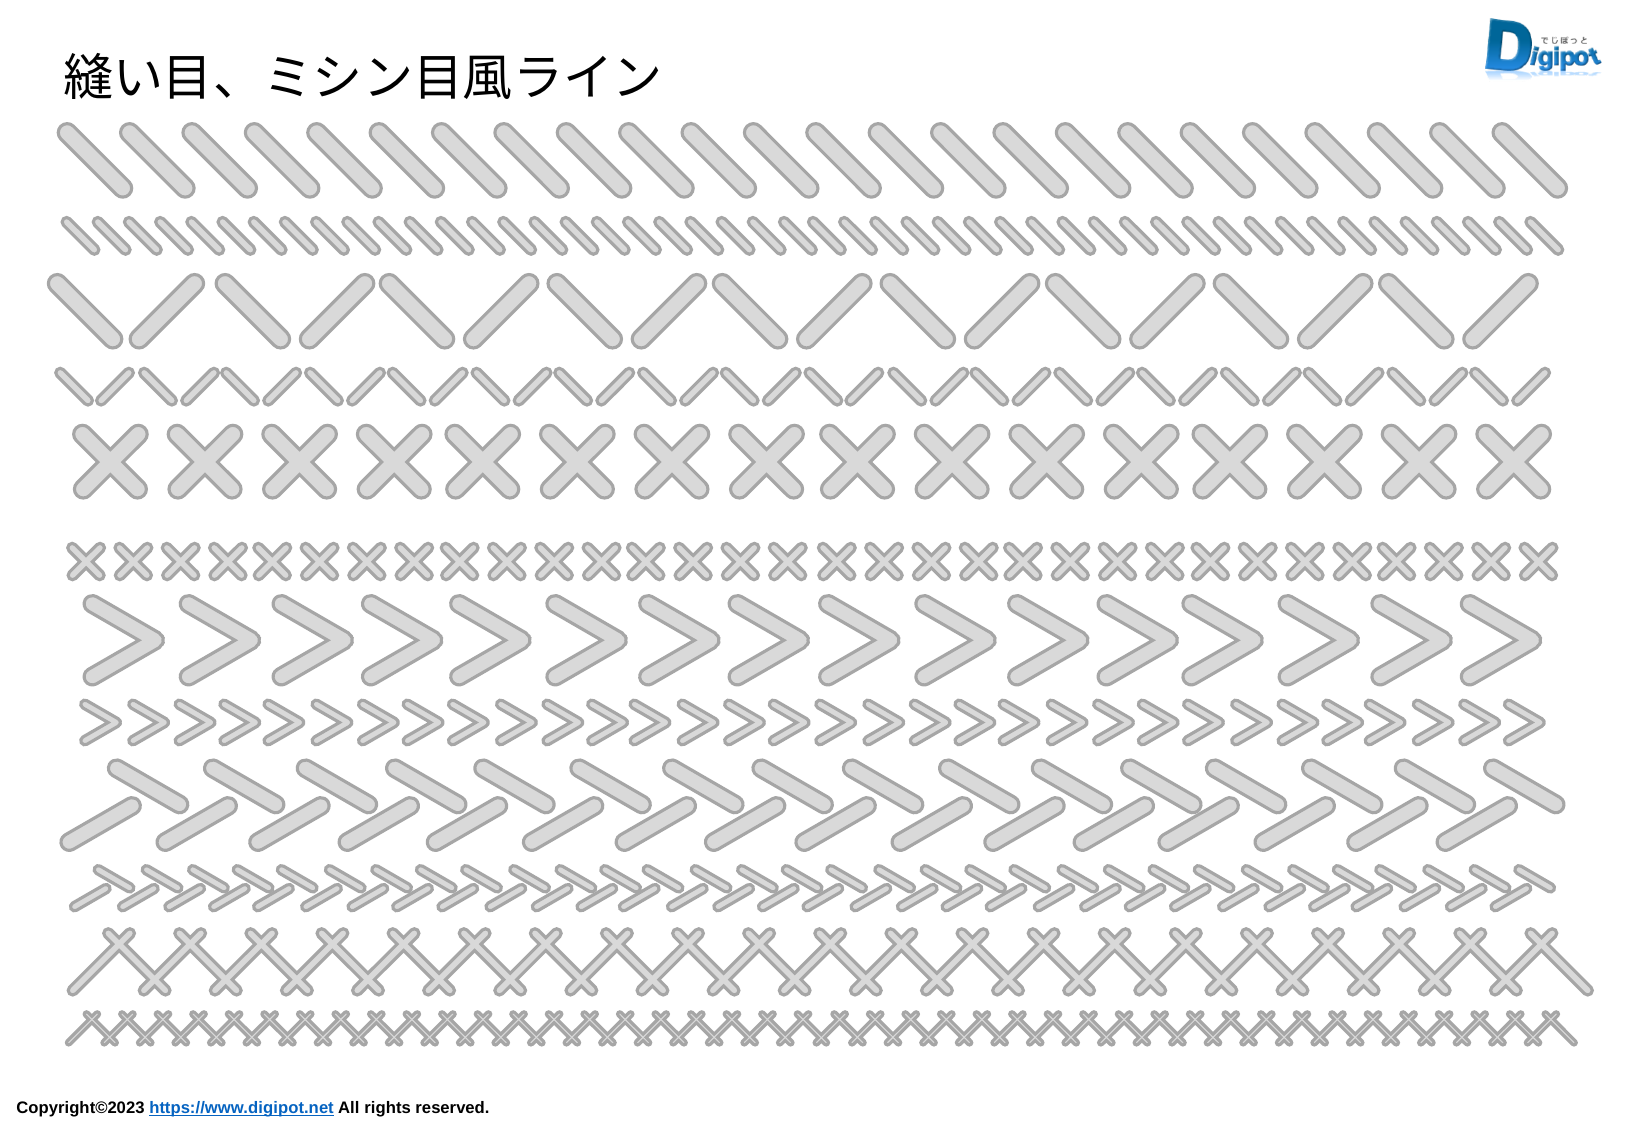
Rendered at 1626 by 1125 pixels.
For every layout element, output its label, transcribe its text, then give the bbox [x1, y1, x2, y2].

text_box [539, 424, 616, 500]
text_box [513, 367, 593, 407]
text_box [1367, 122, 1443, 199]
text_box [1007, 594, 1089, 686]
text_box [444, 424, 521, 500]
text_box [684, 216, 724, 256]
text_box [1178, 367, 1218, 407]
text_box [844, 367, 884, 407]
text_box [1190, 542, 1230, 581]
text_box [880, 273, 956, 350]
text_box [1364, 699, 1406, 746]
text_box [203, 758, 285, 814]
text_box [534, 542, 574, 581]
text_box [1003, 542, 1043, 581]
text_box [1428, 367, 1468, 407]
text_box [1103, 424, 1180, 500]
text_box [1181, 594, 1264, 686]
text_box [1524, 216, 1564, 256]
text_box [1120, 758, 1240, 852]
text_box [1137, 699, 1179, 746]
text_box [1492, 122, 1568, 199]
text_box [69, 864, 135, 912]
text_box [361, 594, 443, 686]
text_box [356, 424, 433, 500]
text_box [113, 542, 153, 581]
text_box [1518, 542, 1559, 581]
text_box [66, 542, 106, 581]
text_box [1192, 424, 1268, 500]
text_box [1150, 216, 1190, 256]
text_box [545, 594, 628, 686]
text_box [1098, 542, 1138, 581]
text_box [1483, 758, 1565, 814]
text_box [817, 542, 857, 581]
text_box [796, 273, 873, 350]
text_box [1332, 542, 1372, 581]
text_box [1242, 122, 1319, 199]
text_box [1399, 864, 1556, 912]
text_box [387, 367, 427, 407]
text_box [470, 367, 510, 407]
text_box [261, 424, 338, 500]
text_box [634, 424, 710, 500]
text_box [129, 273, 205, 350]
text_box [72, 424, 149, 500]
text_box [244, 122, 320, 199]
text_box [1254, 796, 1336, 852]
text_box [1262, 367, 1342, 407]
text_box [992, 122, 1069, 199]
text_box [435, 216, 475, 256]
text_box [466, 216, 506, 256]
text_box [1136, 367, 1176, 407]
text_box [402, 699, 444, 746]
text_box [1129, 273, 1206, 350]
text_box [167, 424, 243, 500]
text_box [1429, 122, 1506, 199]
text_box [208, 542, 248, 581]
text_box [747, 216, 787, 256]
text_box [631, 273, 707, 350]
text_box [1297, 273, 1374, 350]
text_box [185, 216, 225, 256]
text_box [95, 367, 135, 407]
text_box [1205, 758, 1287, 814]
text_box [751, 758, 834, 814]
text_box [463, 273, 540, 350]
text_box [1238, 542, 1278, 581]
text_box [1095, 367, 1135, 407]
text_box [431, 122, 508, 199]
text_box [938, 758, 1020, 814]
text_box [218, 699, 261, 746]
text_box [929, 367, 1009, 407]
text_box [1301, 758, 1383, 814]
text_box [1230, 699, 1273, 746]
text_box [57, 122, 133, 199]
text_box [805, 122, 882, 199]
text_box [959, 542, 999, 581]
text_box [1345, 367, 1385, 407]
text_box [542, 699, 584, 746]
text_box [1469, 367, 1509, 407]
text_box [662, 758, 745, 814]
text_box [954, 699, 996, 746]
text_box [681, 122, 757, 199]
text_box [1053, 367, 1093, 407]
text_box [47, 273, 123, 350]
text_box [911, 542, 951, 581]
text_box [304, 367, 344, 407]
text_box [1400, 216, 1440, 256]
text_box [79, 699, 122, 746]
text_box [716, 216, 756, 256]
text_box [595, 367, 635, 407]
text_box [1275, 216, 1315, 256]
text_box [61, 216, 100, 256]
text_box [900, 216, 940, 256]
text_box [341, 216, 381, 256]
text_box [615, 796, 697, 852]
text_box [346, 367, 386, 407]
text_box [1458, 699, 1501, 746]
text_box [914, 594, 997, 686]
text_box [1394, 758, 1476, 814]
text_box [67, 927, 1594, 997]
text_box [65, 1010, 1578, 1047]
text_box [560, 216, 600, 256]
text_box [1346, 796, 1429, 852]
text_box [440, 542, 480, 581]
text_box [1412, 699, 1455, 746]
text_box [768, 699, 810, 746]
text_box [556, 122, 632, 199]
text_box [814, 699, 857, 746]
text_box [1337, 216, 1377, 256]
text_box [449, 594, 531, 686]
text_box [887, 367, 927, 407]
text_box [673, 542, 713, 581]
text_box [92, 216, 132, 256]
text_box [394, 542, 434, 581]
text_box [1503, 699, 1546, 746]
text_box [179, 594, 261, 686]
text_box [1217, 864, 1417, 912]
text_box [1220, 367, 1260, 407]
text_box [1097, 594, 1179, 686]
text_box [582, 542, 622, 581]
text_box [161, 542, 201, 581]
text_box [279, 216, 319, 256]
text_box [59, 796, 142, 852]
text_box [1050, 542, 1090, 581]
text_box [1055, 122, 1131, 199]
text_box [842, 758, 924, 814]
text_box [272, 594, 354, 686]
text_box [1277, 699, 1319, 746]
text_box [930, 122, 1007, 199]
text_box [404, 216, 444, 256]
text_box [1073, 796, 1155, 852]
text_box [728, 594, 810, 686]
text_box [914, 424, 990, 500]
text_box [1370, 594, 1453, 686]
text_box [138, 367, 178, 407]
text_box [1304, 122, 1381, 199]
text_box [868, 122, 944, 199]
text_box [1475, 424, 1552, 500]
text_box [1424, 542, 1464, 581]
text_box [869, 216, 909, 256]
text_box [127, 699, 170, 746]
text_box [1119, 216, 1159, 256]
text_box [638, 594, 720, 686]
text_box [677, 699, 719, 746]
text_box [311, 699, 353, 746]
text_box [983, 796, 1066, 852]
text_box [629, 699, 671, 746]
text_box [263, 699, 305, 746]
text_box [679, 367, 719, 407]
text_box [704, 796, 786, 852]
text_box [310, 216, 350, 256]
text_box [1381, 424, 1457, 500]
text_box [107, 758, 189, 814]
text_box [1117, 122, 1194, 199]
text_box [1462, 273, 1539, 350]
text_box [862, 699, 905, 746]
text_box [818, 594, 900, 686]
text_box [300, 864, 503, 912]
text_box [447, 699, 490, 746]
text_box [932, 216, 972, 256]
text_box [522, 796, 604, 852]
text_box [347, 542, 387, 581]
text_box [83, 594, 165, 686]
text_box [119, 122, 196, 199]
text_box [803, 367, 843, 407]
text_box [723, 699, 766, 746]
text_box [1008, 424, 1085, 500]
text_box [1286, 424, 1363, 500]
text_box [493, 122, 570, 199]
text_box [296, 758, 378, 814]
text_box [1145, 542, 1185, 581]
text_box [117, 864, 318, 912]
text_box [248, 216, 288, 256]
text_box [1285, 542, 1325, 581]
text_box [248, 796, 331, 852]
text_box [963, 216, 1003, 256]
text_box [1431, 216, 1471, 256]
text_box [1471, 542, 1511, 581]
text_box [181, 122, 258, 199]
text_box [1321, 699, 1364, 746]
text_box [262, 367, 302, 407]
text_box [1182, 699, 1225, 746]
text_box [1460, 594, 1542, 686]
text_box [1033, 864, 1235, 912]
text_box [495, 699, 538, 746]
text_box [768, 542, 808, 581]
text_box [379, 273, 455, 350]
text_box [653, 216, 693, 256]
text_box [850, 864, 1051, 912]
text_box [338, 796, 420, 852]
text_box [156, 796, 238, 852]
text_box [586, 699, 629, 746]
text_box [473, 758, 556, 814]
text_box [762, 367, 802, 407]
text_box [720, 542, 760, 581]
text_box [385, 758, 467, 814]
text_box [720, 367, 760, 407]
text_box [216, 216, 256, 256]
text_box [299, 273, 375, 350]
text_box [357, 699, 400, 746]
text_box [864, 542, 904, 581]
text_box [819, 424, 896, 500]
text_box [306, 122, 383, 199]
text_box [591, 216, 631, 256]
text_box [622, 216, 662, 256]
text_box [426, 796, 508, 852]
text_box [487, 542, 527, 581]
text_box [1088, 216, 1128, 256]
text_box [998, 699, 1040, 746]
text_box [743, 122, 820, 199]
text_box [252, 542, 292, 581]
text_box [1368, 216, 1408, 256]
text_box [807, 216, 847, 256]
text_box [712, 273, 788, 350]
text_box [546, 273, 623, 350]
text_box [1378, 273, 1455, 350]
text_box [1045, 273, 1121, 350]
text_box [485, 864, 684, 912]
text_box [1377, 542, 1417, 581]
text_box [1056, 216, 1096, 256]
text_box [569, 758, 652, 814]
text_box [1011, 367, 1051, 407]
text_box [180, 367, 260, 407]
text_box [429, 367, 469, 407]
text_box [618, 122, 695, 199]
picture [1485, 18, 1602, 82]
text_box 縫い目、ミシン目風ライン [48, 38, 679, 113]
text_box [1031, 758, 1113, 814]
text_box [1046, 699, 1088, 746]
text_box [1213, 273, 1289, 350]
text_box [1244, 216, 1284, 256]
text_box [626, 542, 666, 581]
text_box [497, 216, 537, 256]
text_box [838, 216, 878, 256]
text_box [1212, 216, 1252, 256]
text_box [1181, 216, 1221, 256]
text_box [666, 864, 868, 912]
text_box [369, 122, 445, 199]
text_box [728, 424, 805, 500]
text_box [528, 216, 568, 256]
text_box [123, 216, 163, 256]
text_box [909, 699, 951, 746]
text_box [891, 796, 973, 852]
text_box [300, 542, 340, 581]
text_box [215, 273, 291, 350]
text_box [1180, 122, 1256, 199]
text_box [1025, 216, 1065, 256]
text_box [1386, 367, 1426, 407]
text_box [174, 699, 216, 746]
text_box [1511, 367, 1551, 407]
text_box [1306, 216, 1346, 256]
text_box [54, 367, 94, 407]
text_box [778, 216, 818, 256]
text_box [1462, 216, 1502, 256]
text_box [1092, 699, 1135, 746]
text_box [372, 216, 412, 256]
text_box [637, 367, 677, 407]
text_box [1436, 796, 1518, 852]
text_box [994, 216, 1034, 256]
text_box [1278, 594, 1360, 686]
text_box [1493, 216, 1533, 256]
text_box [794, 796, 877, 852]
text_box [964, 273, 1040, 350]
text_box [154, 216, 194, 256]
